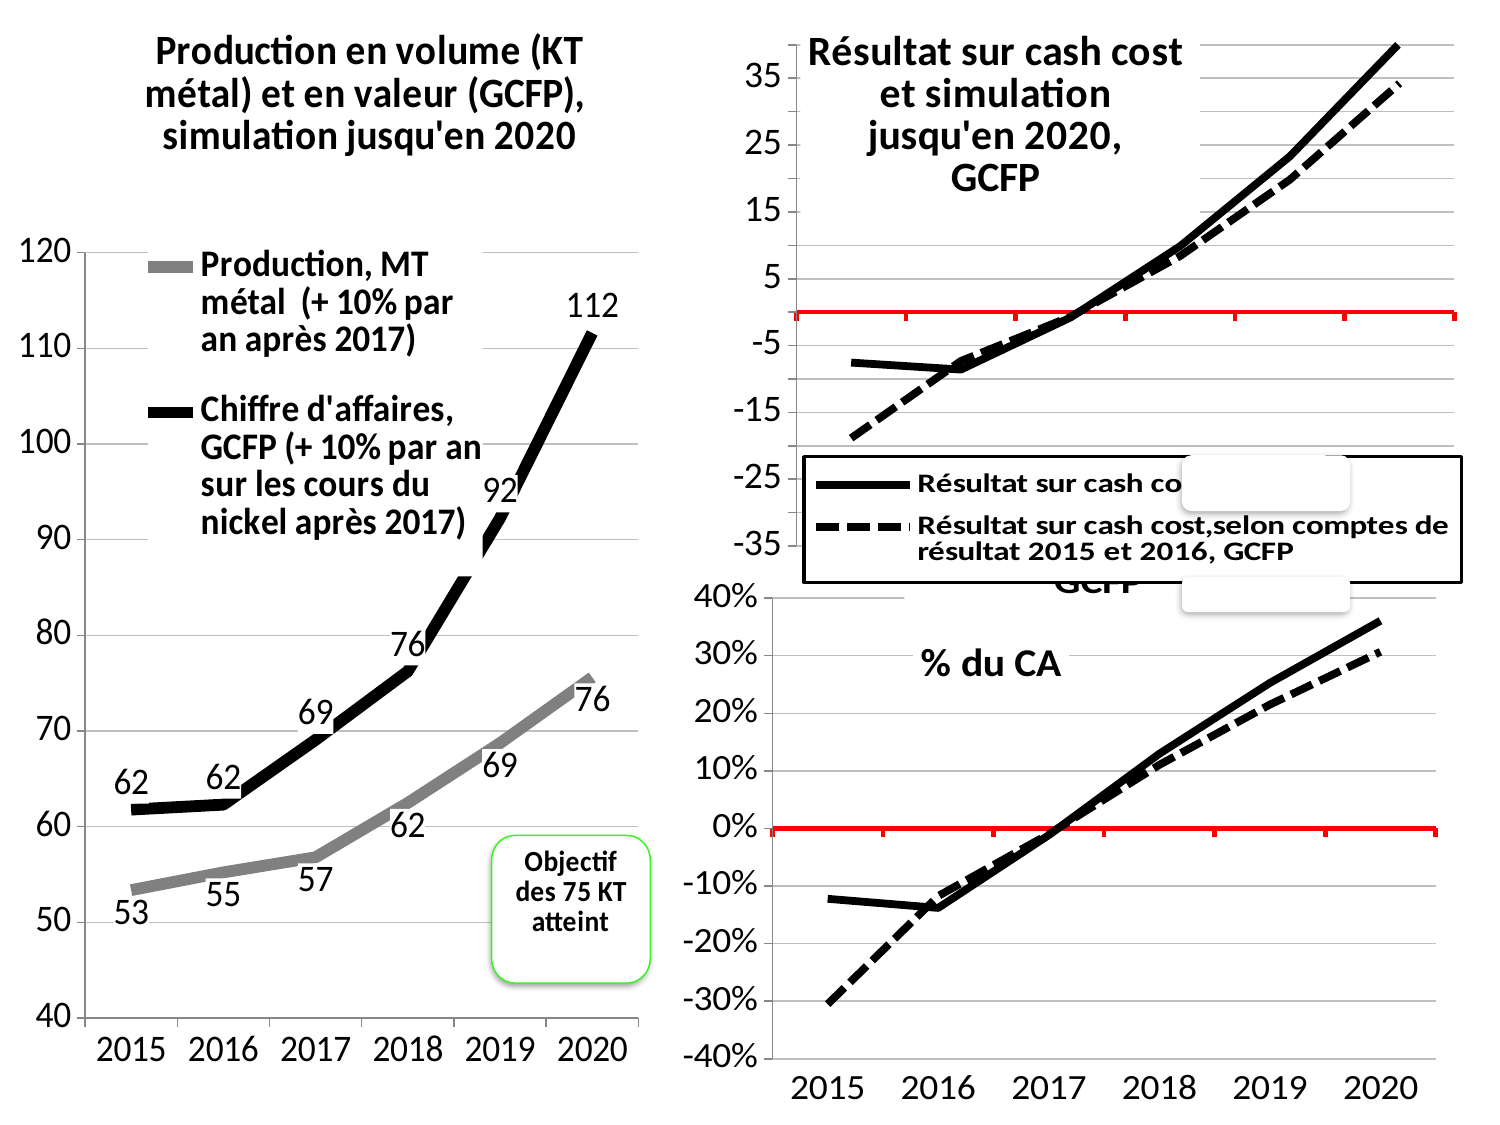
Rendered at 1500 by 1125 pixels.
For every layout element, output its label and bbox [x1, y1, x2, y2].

chart [17, 13, 658, 1109]
chart [680, 21, 1463, 1109]
